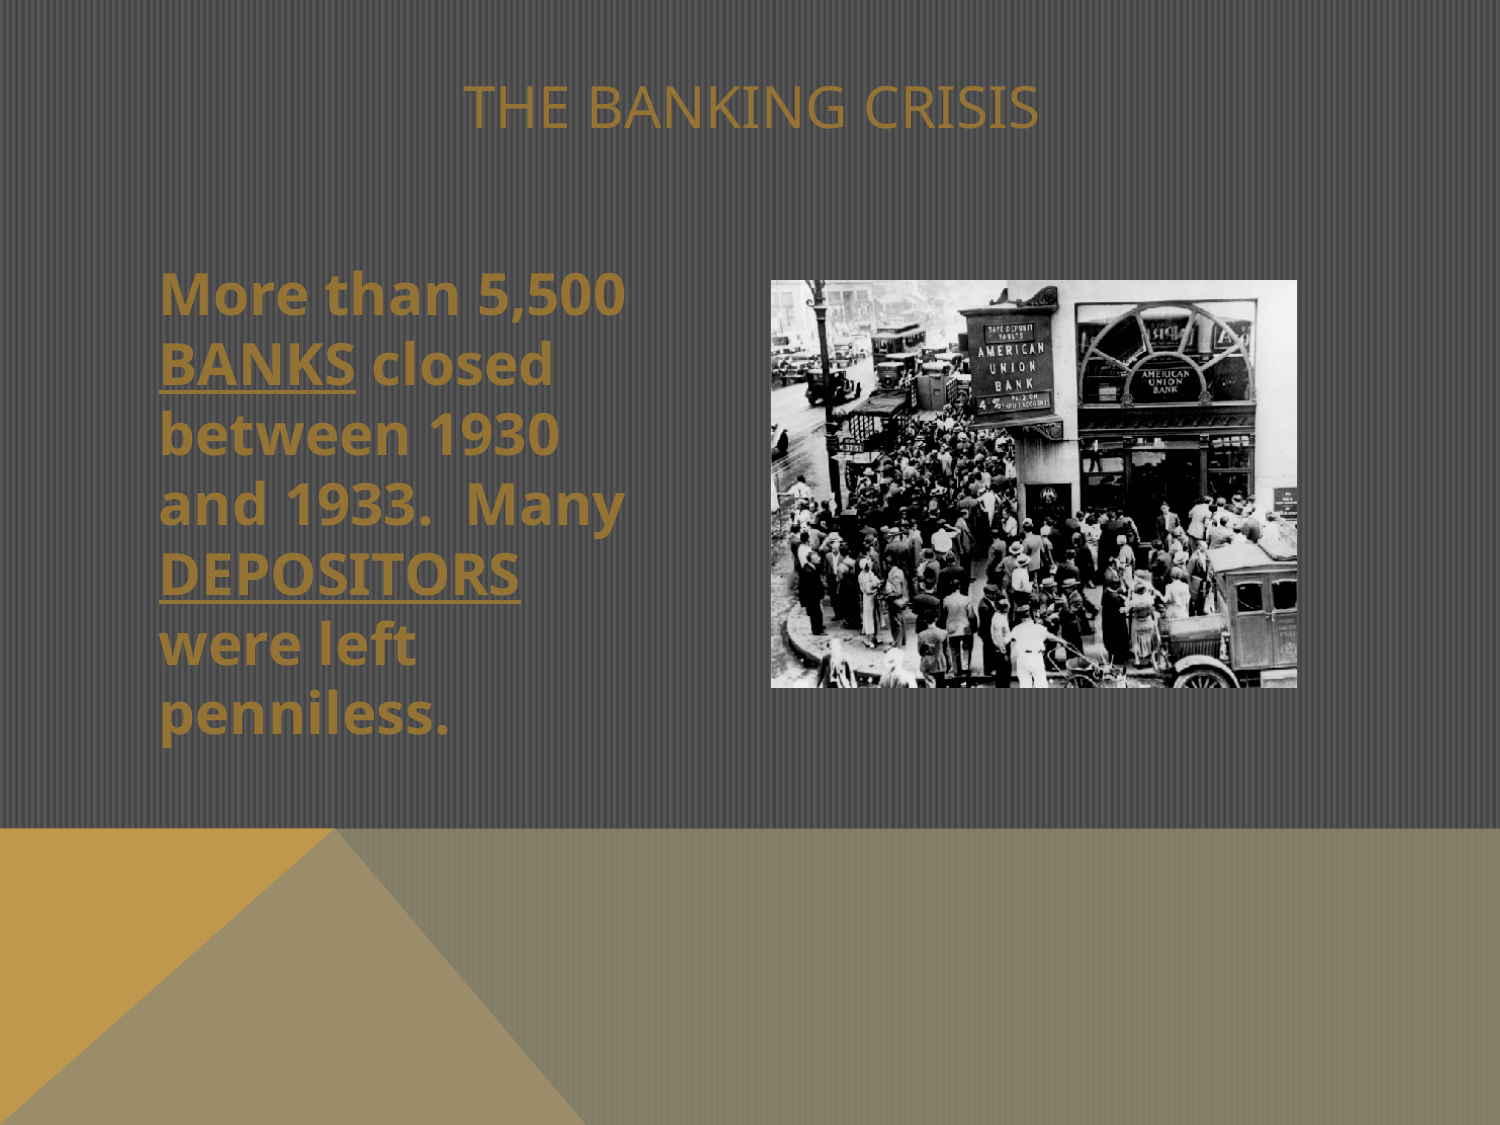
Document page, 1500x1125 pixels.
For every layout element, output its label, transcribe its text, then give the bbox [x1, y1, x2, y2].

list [770, 280, 1297, 689]
title The Banking crisis [135, 60, 1369, 150]
list More than 5,500 BANKS closed between 1930 and 1933. Many DEPOSITORS were left penniless. [87, 249, 660, 789]
